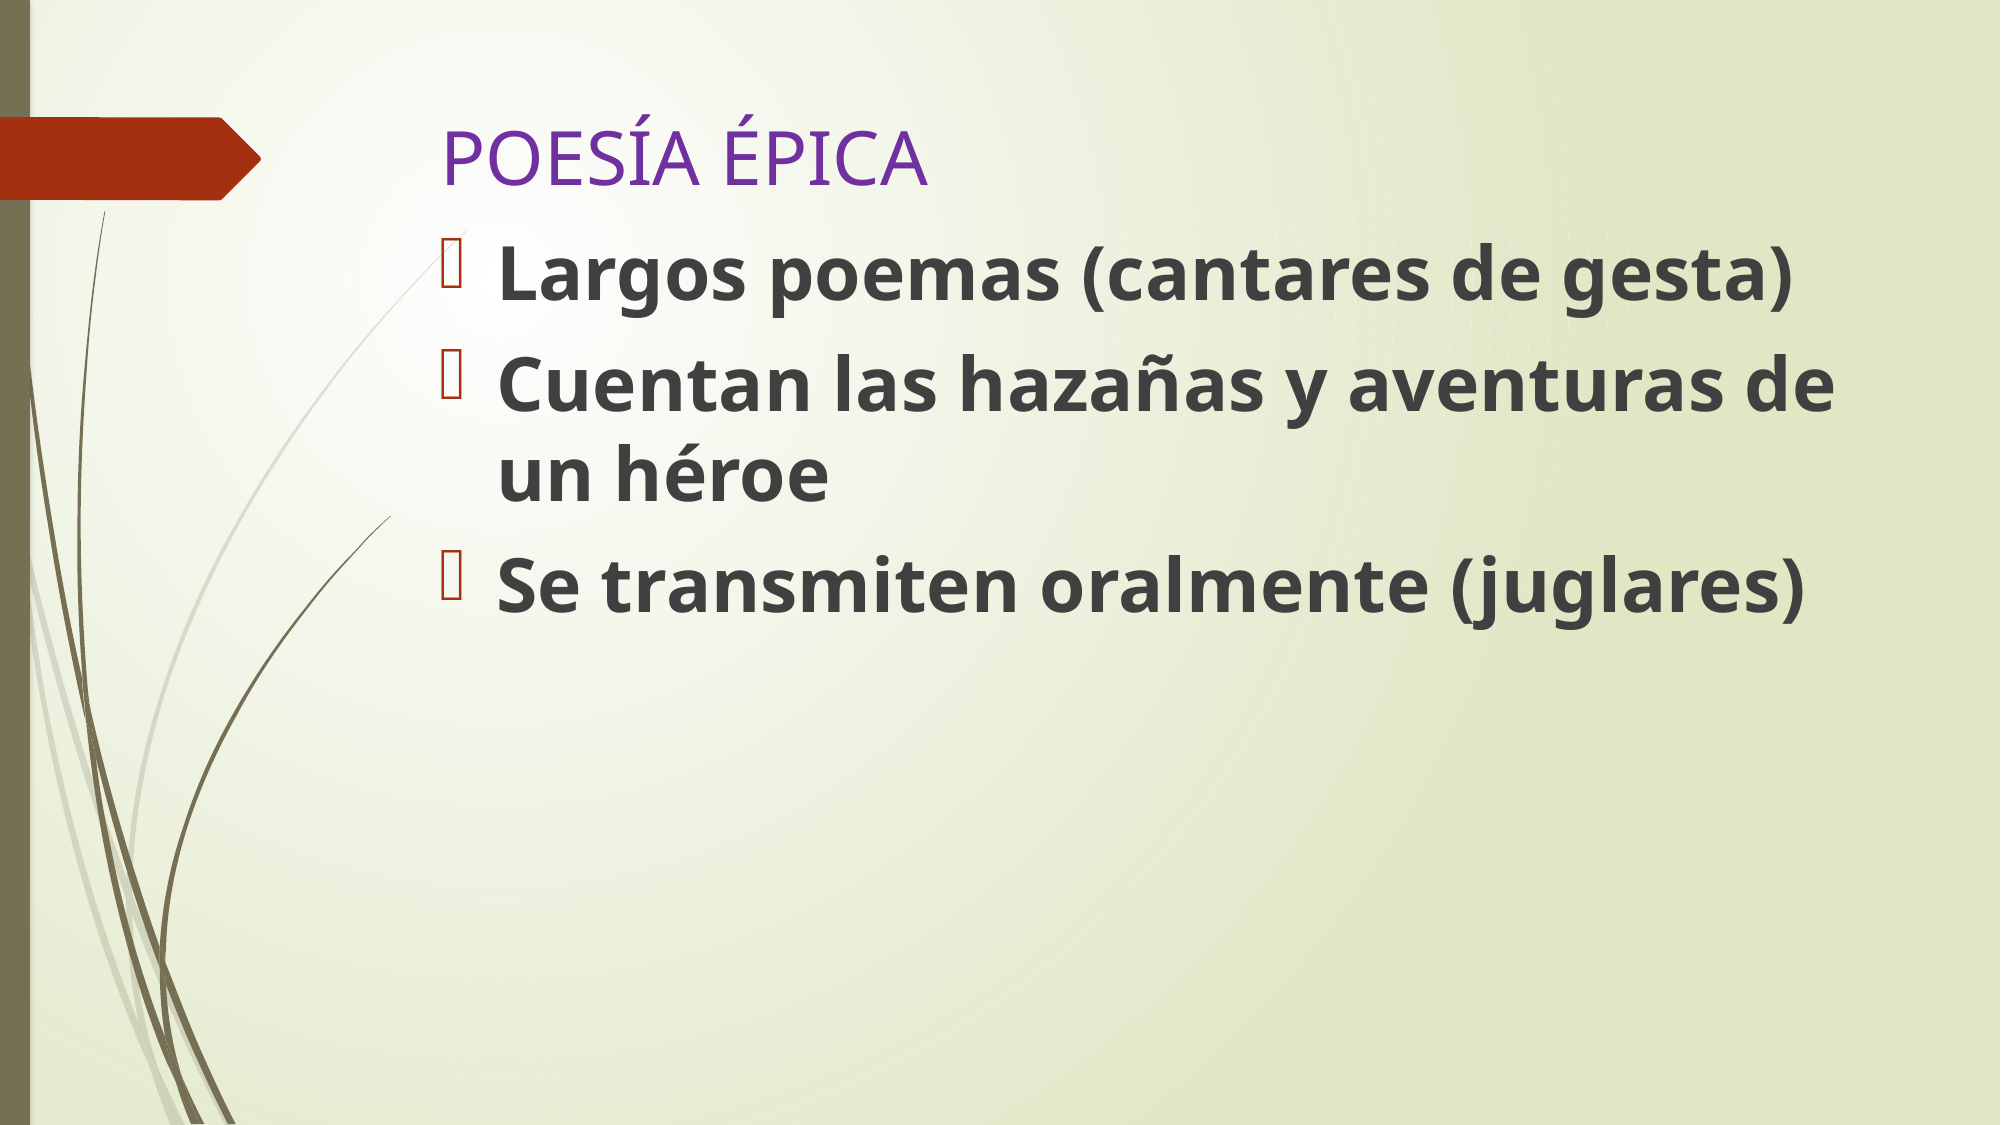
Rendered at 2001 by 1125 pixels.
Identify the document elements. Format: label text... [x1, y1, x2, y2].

list Largos poemas (cantares de gesta) Cuentan las hazañas y aventuras de un héroe Se transmiten oralmente (juglares) [424, 217, 1888, 970]
title POESÍA ÉPICA [425, 102, 1888, 217]
